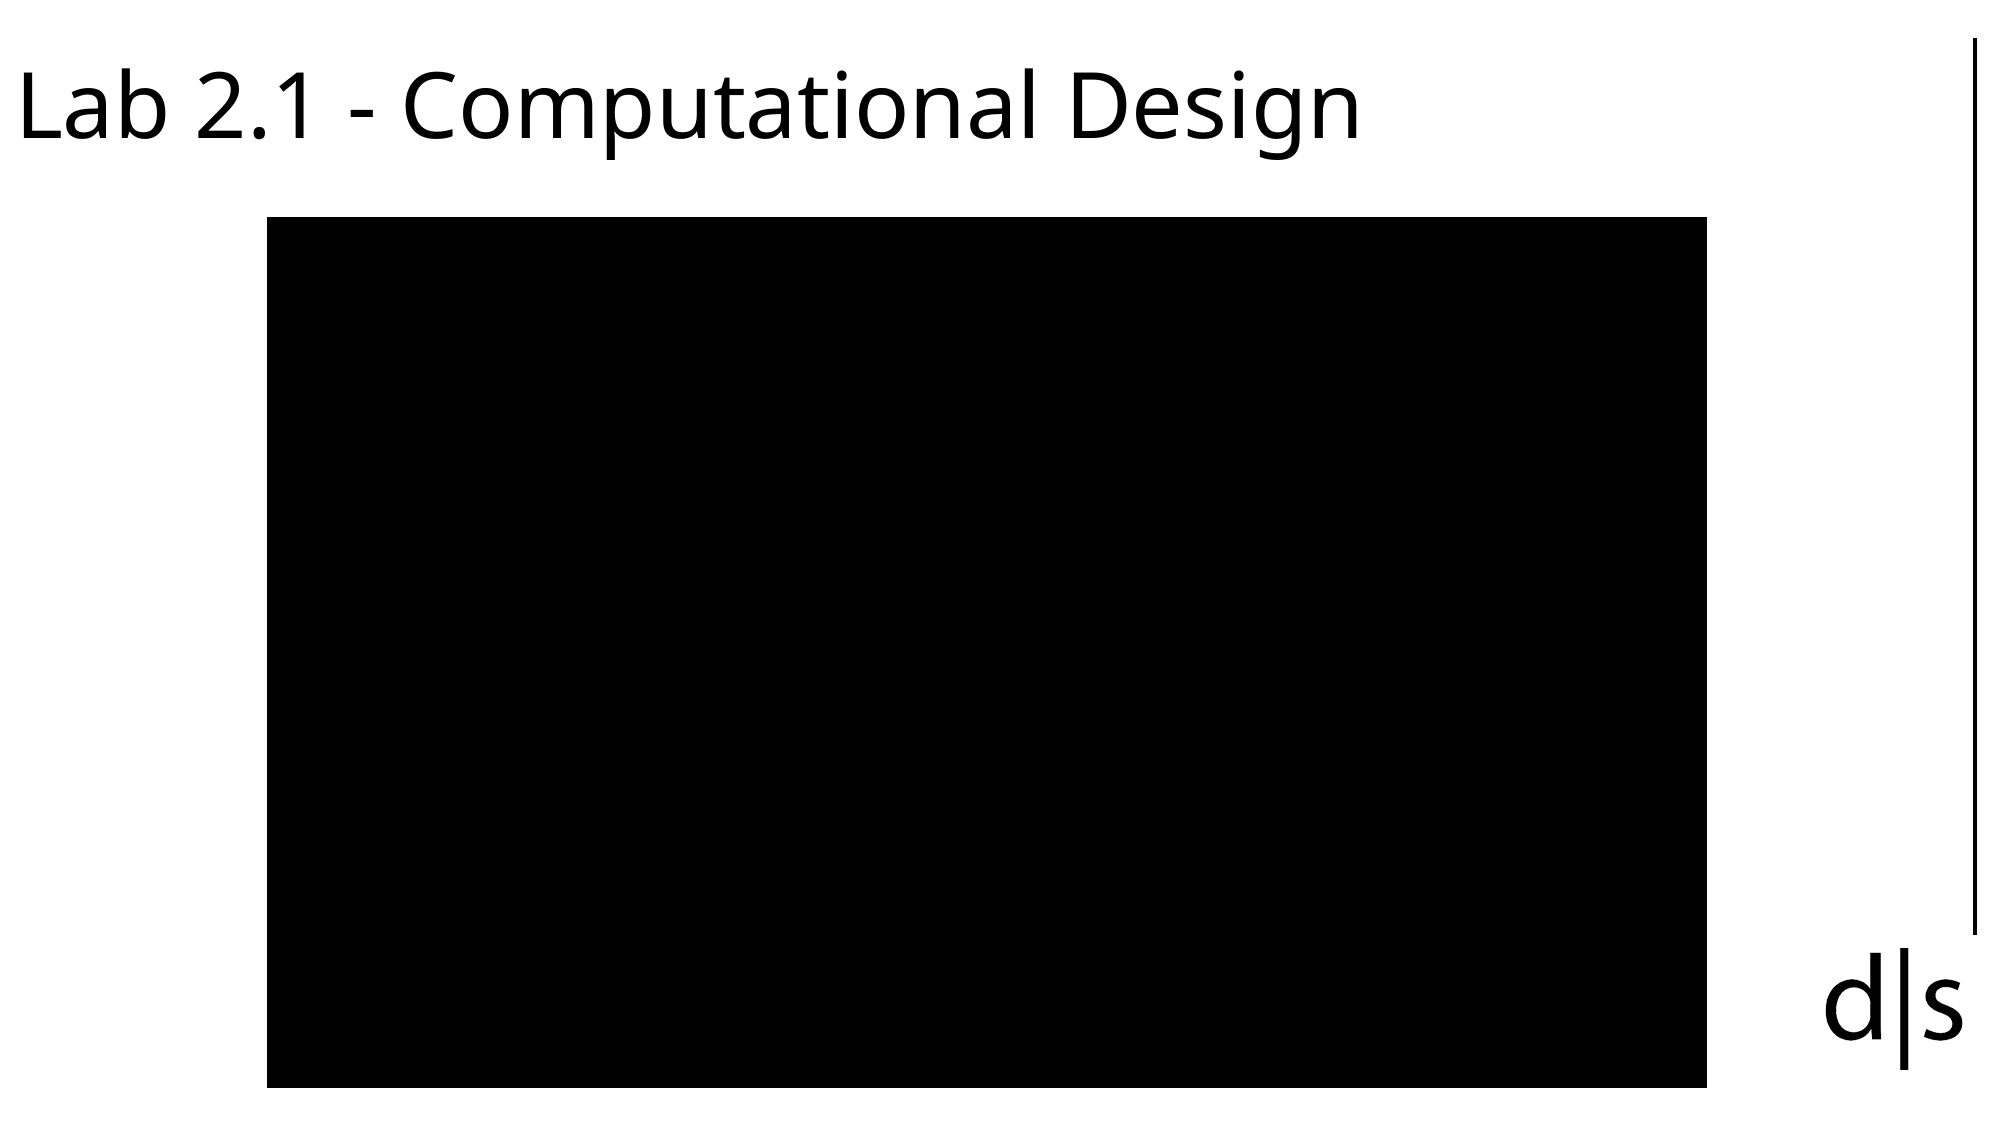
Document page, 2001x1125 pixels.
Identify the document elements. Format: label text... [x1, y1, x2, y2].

picture [1821, 935, 1974, 1088]
title Lab 2.1 - Computational Design [0, 0, 1989, 218]
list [267, 217, 1707, 1088]
